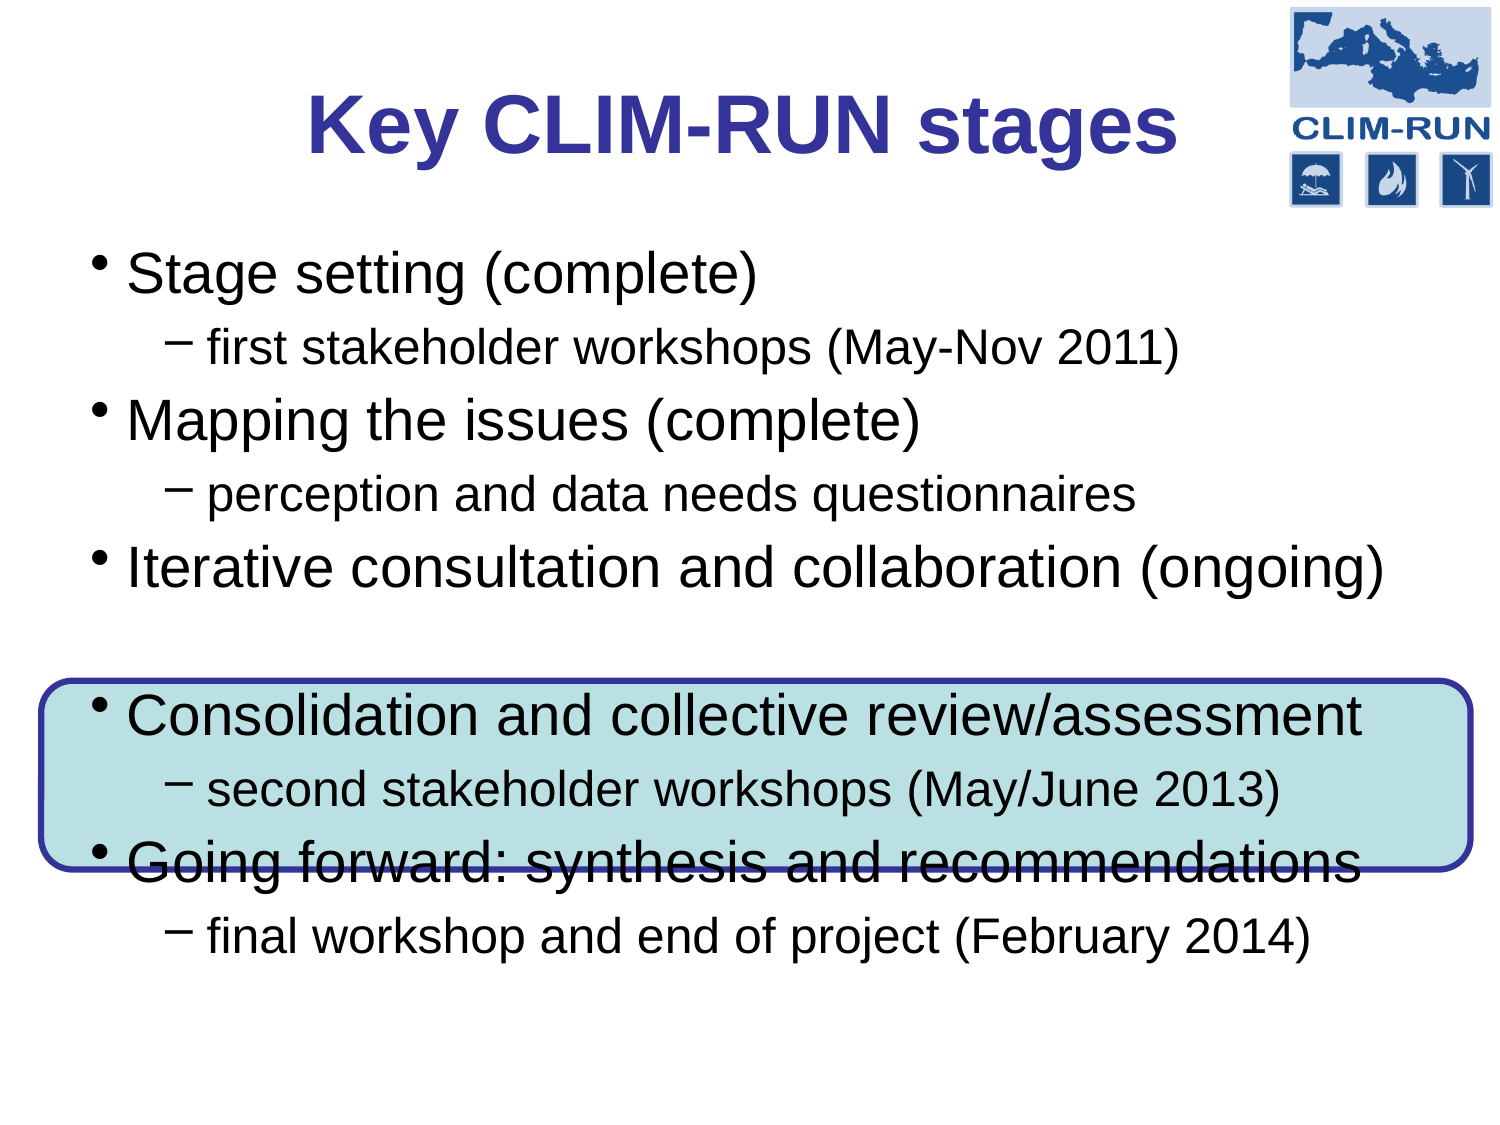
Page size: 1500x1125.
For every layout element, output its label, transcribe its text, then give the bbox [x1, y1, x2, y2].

picture [1281, 0, 1500, 216]
title Key CLIM-RUN stages [74, 0, 1413, 240]
subtitle Stage setting (complete) first stakeholder workshops (May-Nov 2011) Mapping the issues (complete) perception and data needs questionnaires Iterative consultation and collaboration (ongoing) Consolidation and collective review/assessment second stakeholder workshops (May/June 2013) Going forward: synthesis and recommendations final workshop and end of project (February 2014) [74, 240, 1500, 529]
text_box [41, 680, 1471, 870]
